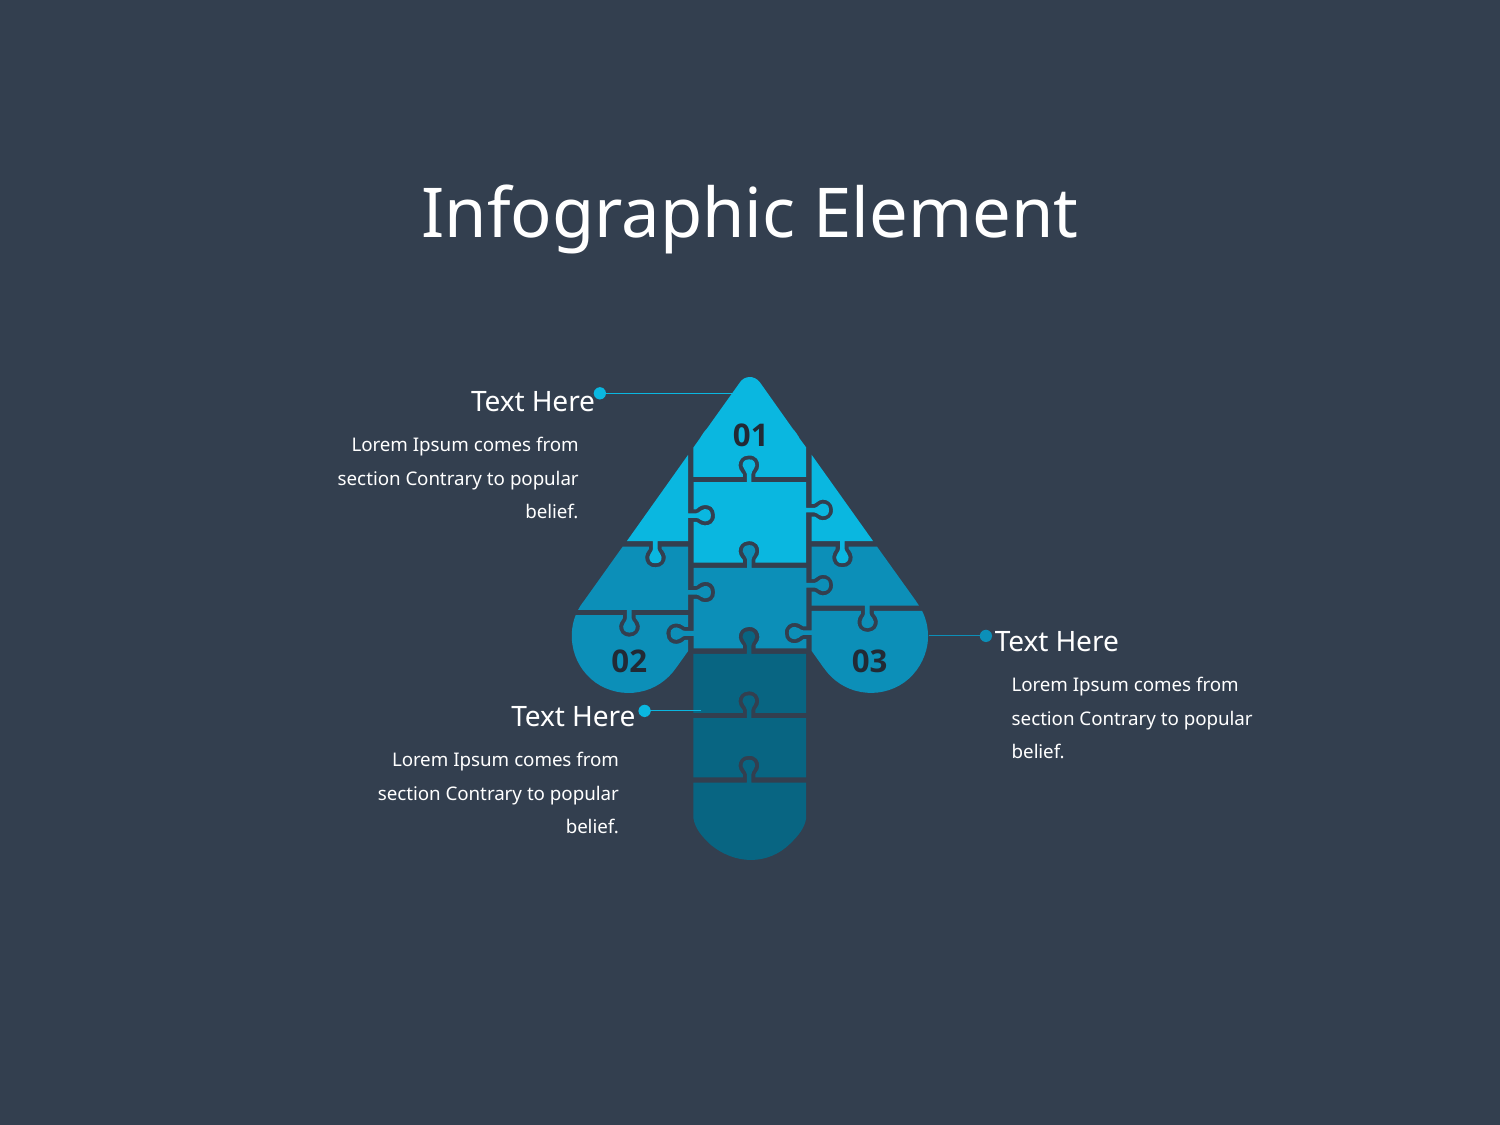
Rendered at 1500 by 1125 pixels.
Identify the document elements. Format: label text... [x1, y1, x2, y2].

text_box Text Here [980, 616, 1134, 665]
text_box 03 [836, 634, 903, 687]
text_box [755, 416, 807, 477]
text_box [578, 546, 711, 633]
text_box [722, 377, 778, 407]
text_box [788, 610, 929, 684]
text_box [693, 460, 830, 563]
text_box [693, 631, 807, 713]
text_box [670, 545, 830, 649]
text_box [811, 454, 874, 564]
text_box [626, 454, 711, 564]
text_box [571, 615, 623, 683]
text_box Lorem Ipsum comes from section Contrary to popular belief. [293, 413, 594, 530]
text_box Text Here [456, 376, 610, 425]
text_box Lorem Ipsum comes from section Contrary to popular belief. [996, 654, 1298, 771]
text_box [693, 414, 743, 477]
text_box [693, 695, 807, 778]
text_box Infographic Element [406, 161, 1094, 259]
text_box 02 [596, 634, 663, 687]
text_box [635, 615, 689, 682]
text_box Lorem Ipsum comes from section Contrary to popular belief. [333, 729, 634, 846]
text_box [693, 759, 807, 860]
text_box [845, 687, 897, 693]
text_box 01 [717, 407, 784, 460]
text_box [811, 546, 919, 629]
text_box Text Here [496, 691, 651, 740]
text_box [603, 687, 655, 691]
